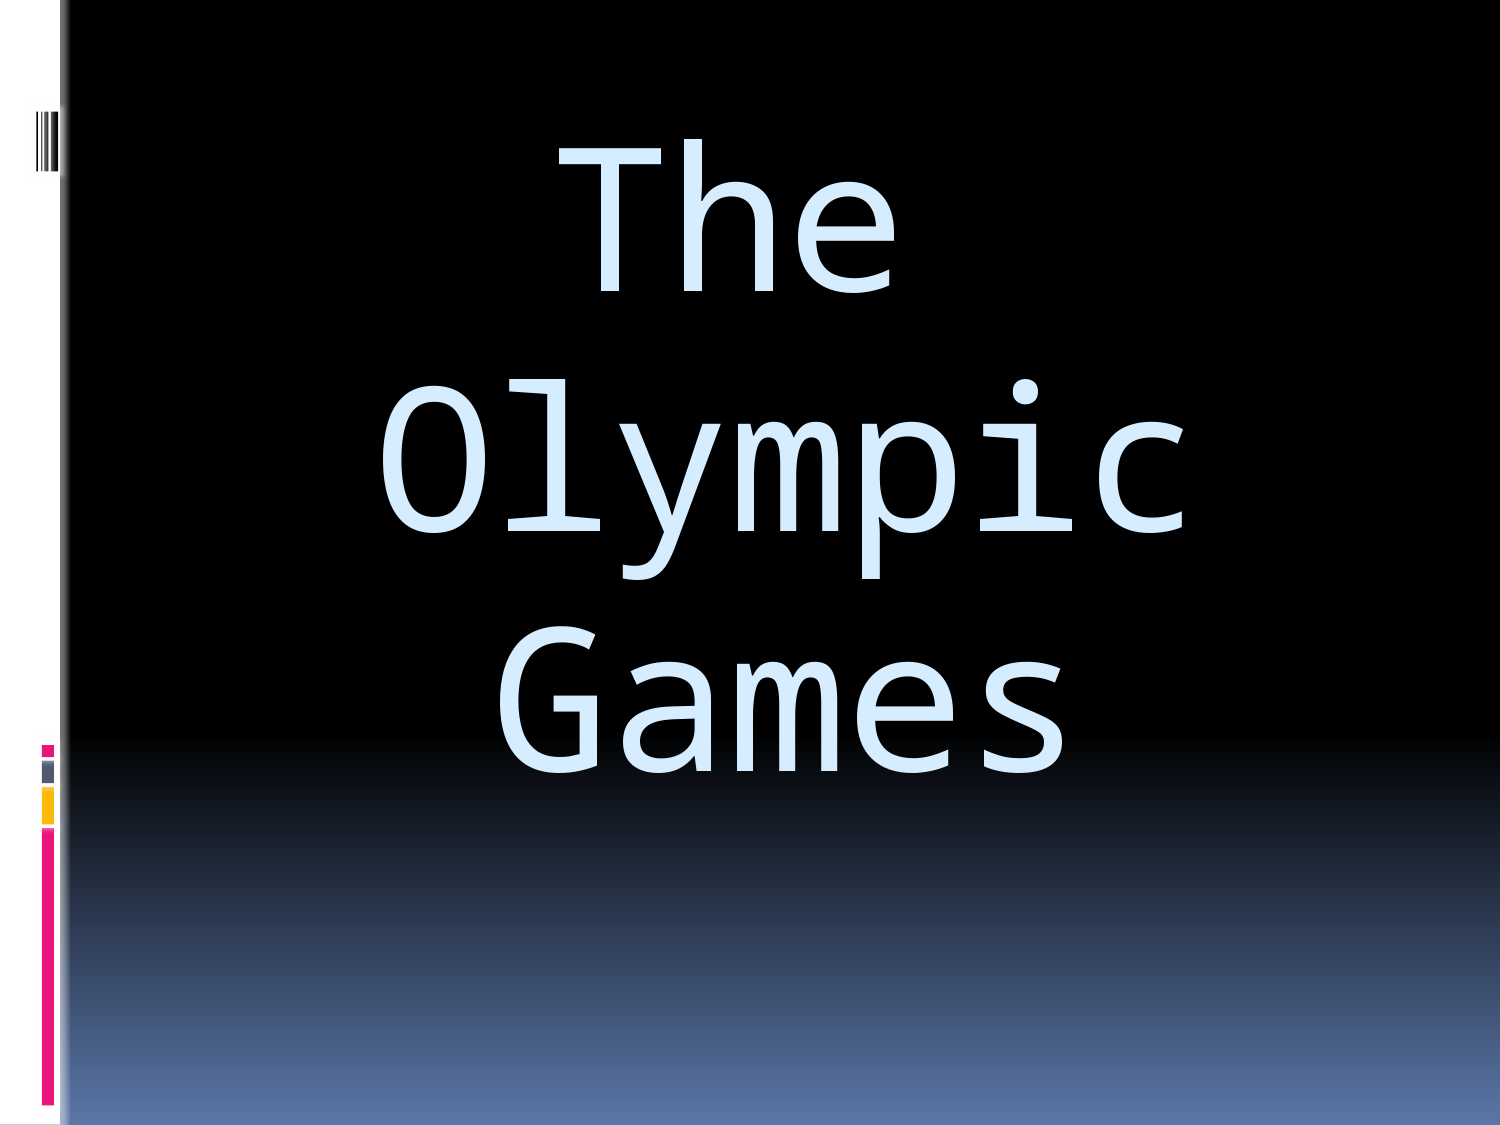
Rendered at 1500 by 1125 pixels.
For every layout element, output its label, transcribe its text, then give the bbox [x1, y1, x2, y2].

title The Olympic Games [150, 83, 1425, 234]
